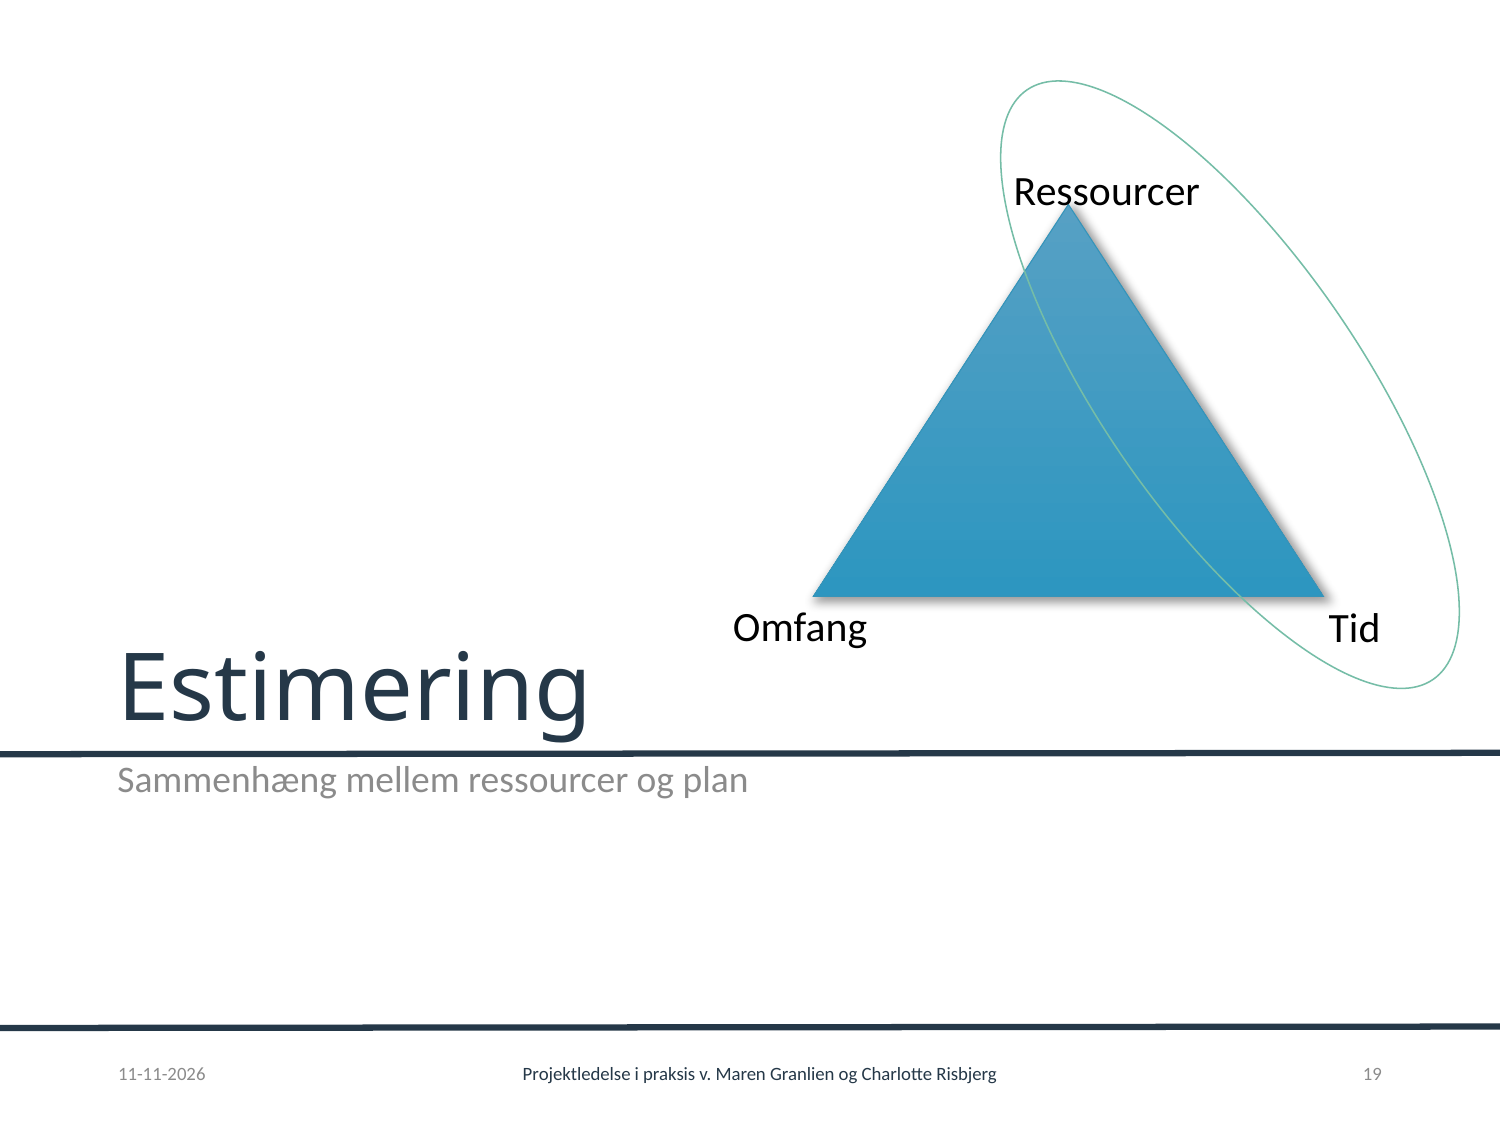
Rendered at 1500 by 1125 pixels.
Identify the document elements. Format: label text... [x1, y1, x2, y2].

list Sammenhæng mellem ressourcer og plan [102, 752, 1397, 999]
title Estimering [102, 280, 1397, 749]
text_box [717, 156, 1397, 659]
text_box [1319, 411, 1460, 689]
slide_number 19 [1281, 1042, 1397, 1103]
text_box [1000, 80, 1202, 156]
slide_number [103, 1042, 252, 1103]
footer Projektledelse i praksis v. Maren Granlien og Charlotte Risbjerg [265, 1042, 1254, 1103]
